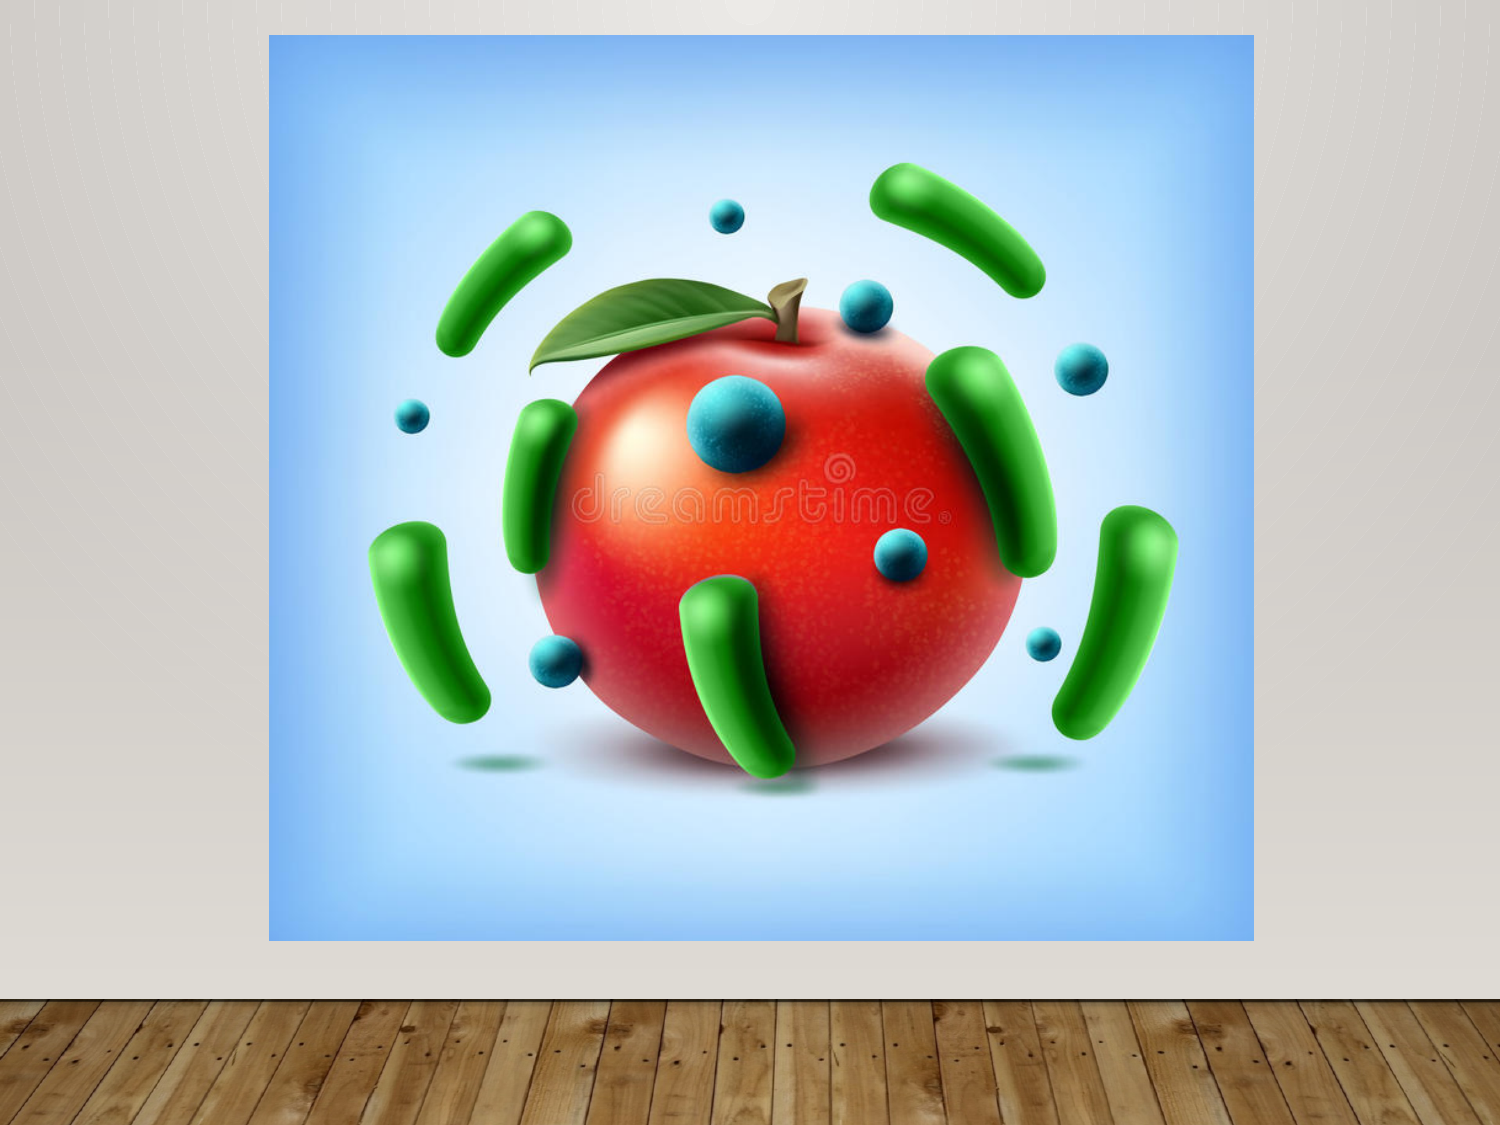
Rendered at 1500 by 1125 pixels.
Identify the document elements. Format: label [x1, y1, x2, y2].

picture [269, 34, 1254, 941]
picture [0, 999, 1500, 1125]
